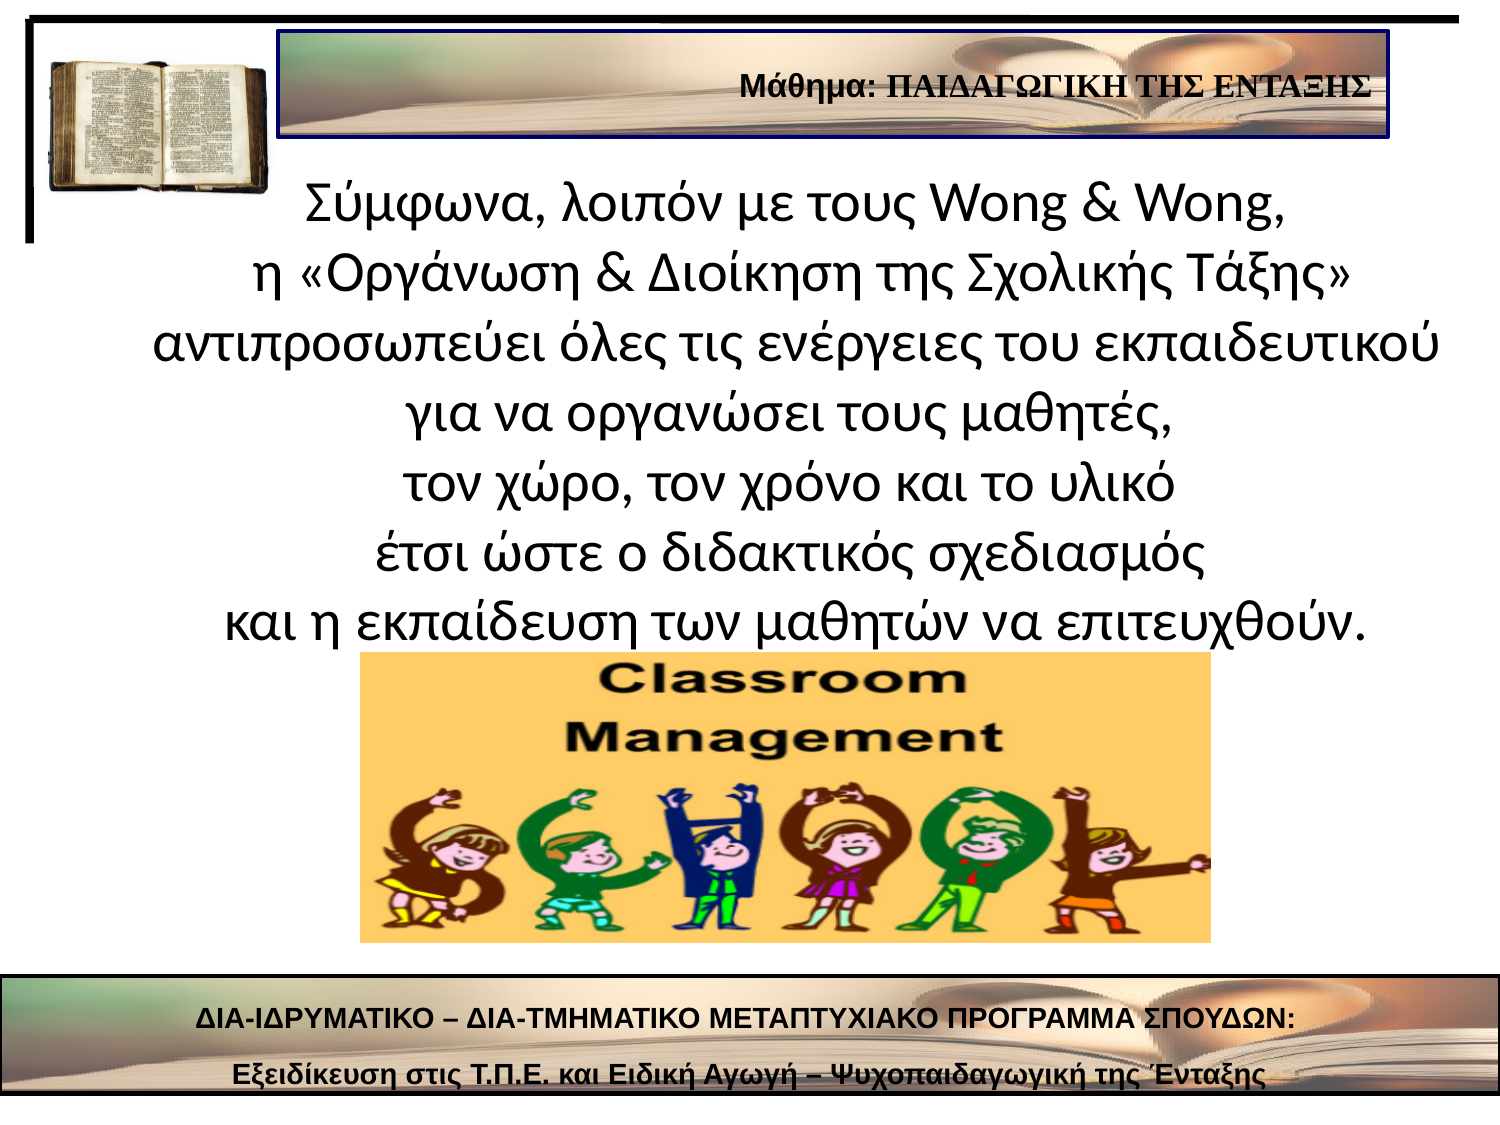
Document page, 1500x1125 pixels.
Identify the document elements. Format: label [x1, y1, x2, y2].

text_box [0, 18, 1500, 1094]
picture [359, 651, 1211, 944]
picture [40, 54, 274, 200]
